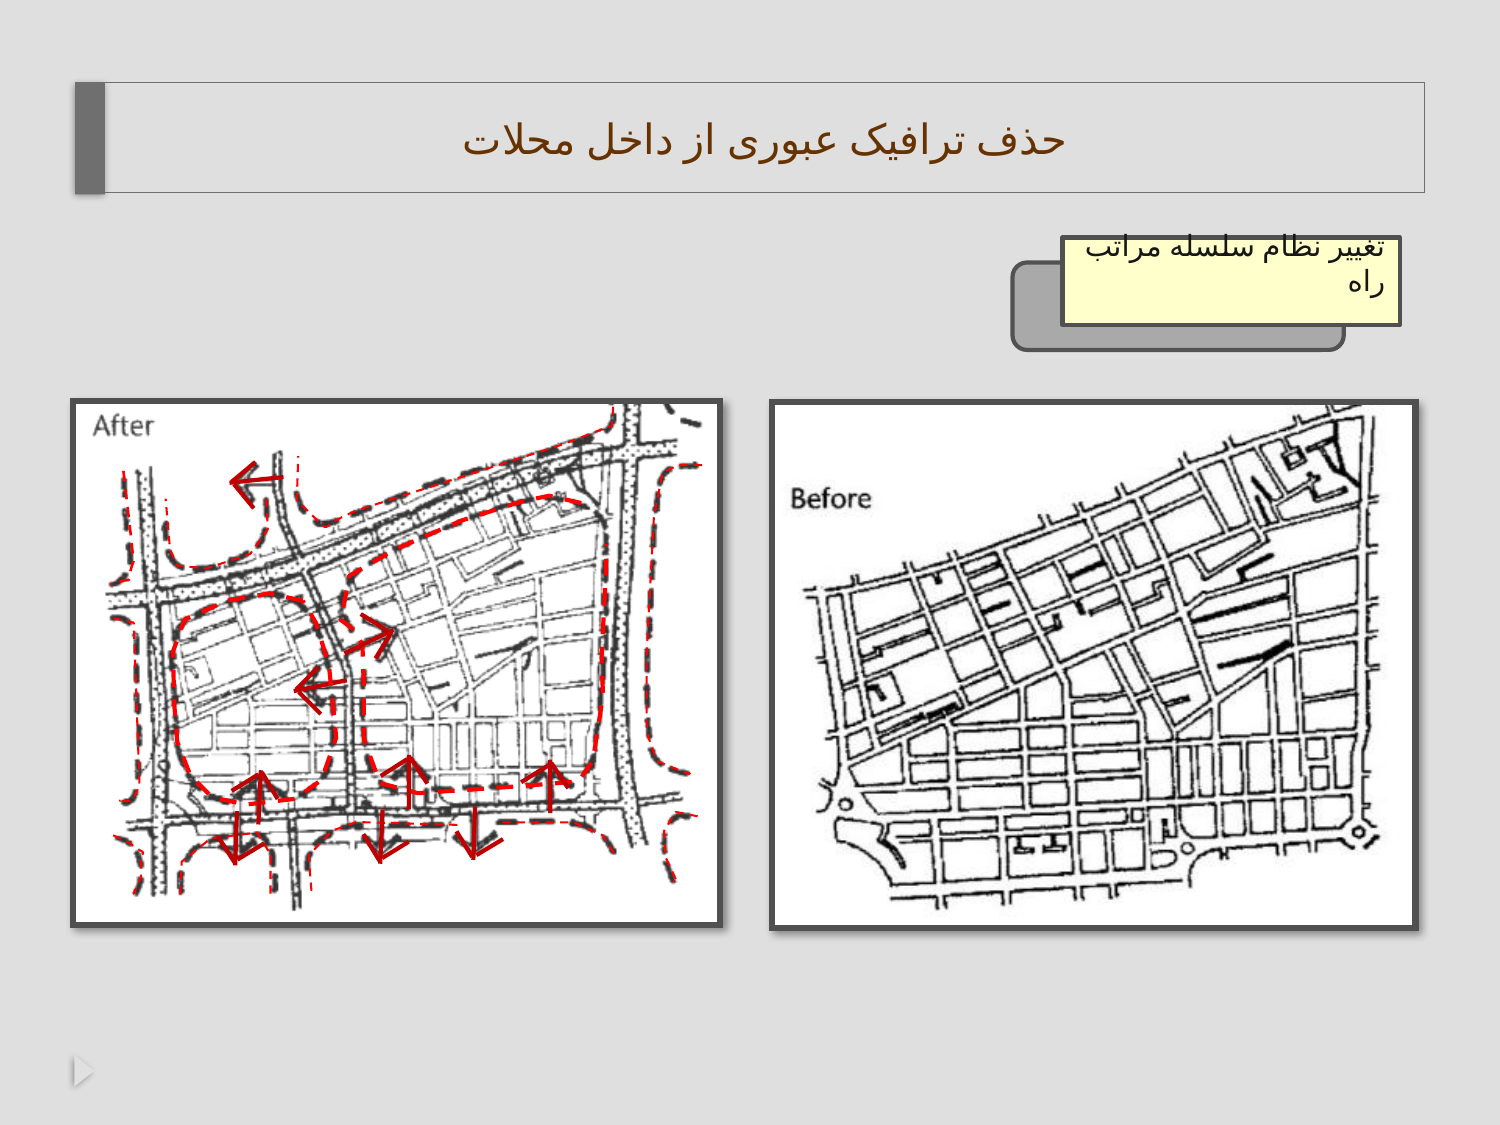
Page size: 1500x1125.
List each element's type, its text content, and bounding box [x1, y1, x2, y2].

text_box [1010, 260, 1346, 353]
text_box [75, 404, 718, 922]
text_box تغییر نظام سلسله مراتب راه [1060, 235, 1402, 327]
picture [774, 405, 1413, 926]
title حذف ترافیک عبوری از داخل محلات [75, 82, 1425, 193]
